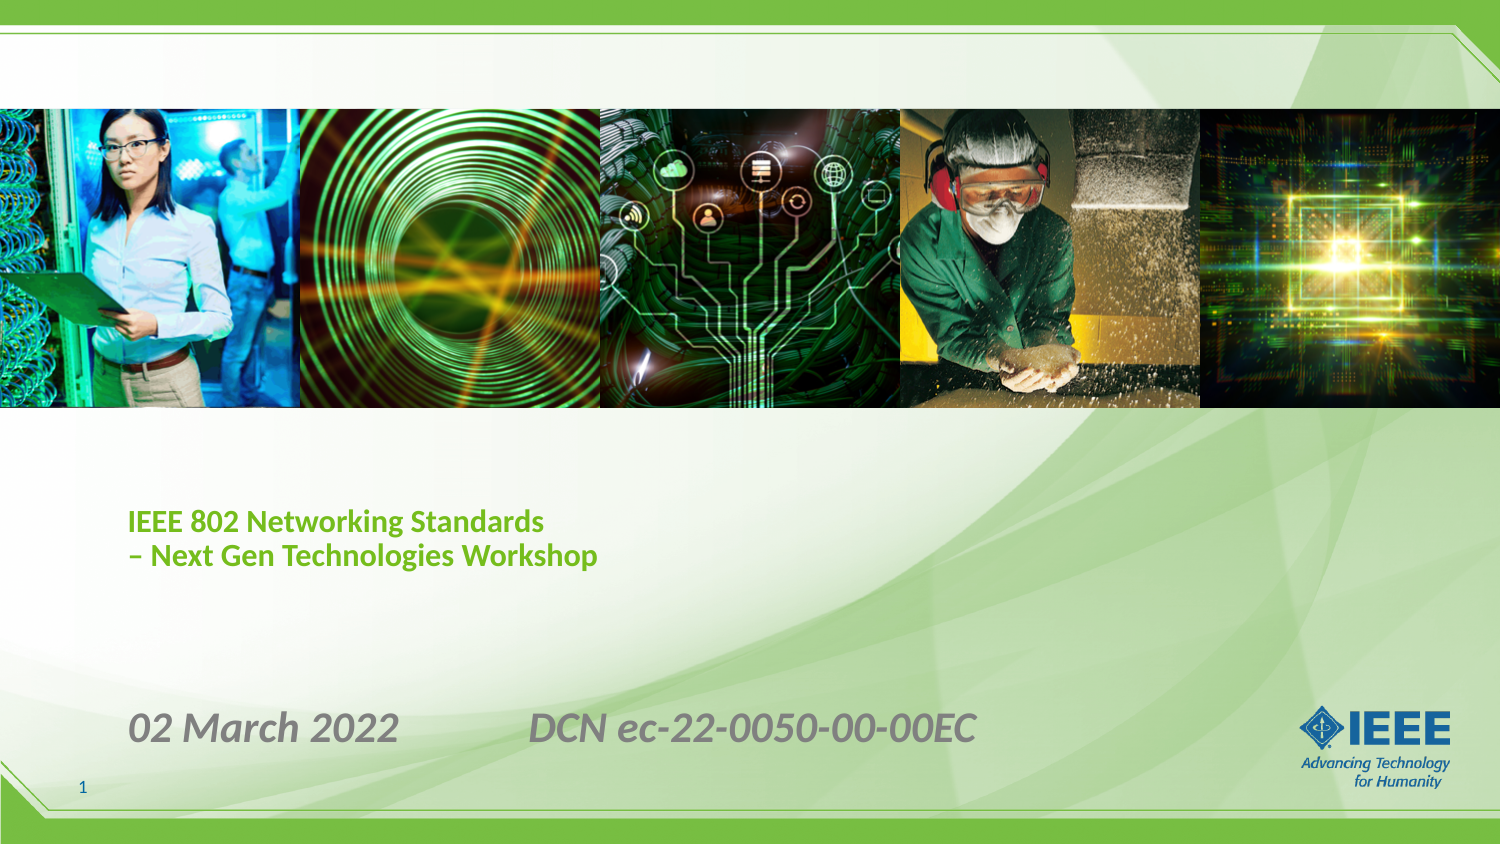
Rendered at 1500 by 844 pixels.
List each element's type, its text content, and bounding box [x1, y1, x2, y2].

subtitle 02 March 2022 DCN ec-22-0050-00-00EC [112, 697, 1388, 769]
slide_number 1 [63, 763, 143, 809]
title IEEE 802 Networking Standards – Next Gen Technologies Workshop [112, 495, 1493, 582]
picture [24, 231, 29, 249]
picture [0, 0, 1500, 759]
picture [2, 760, 1500, 844]
picture [0, 388, 9, 395]
